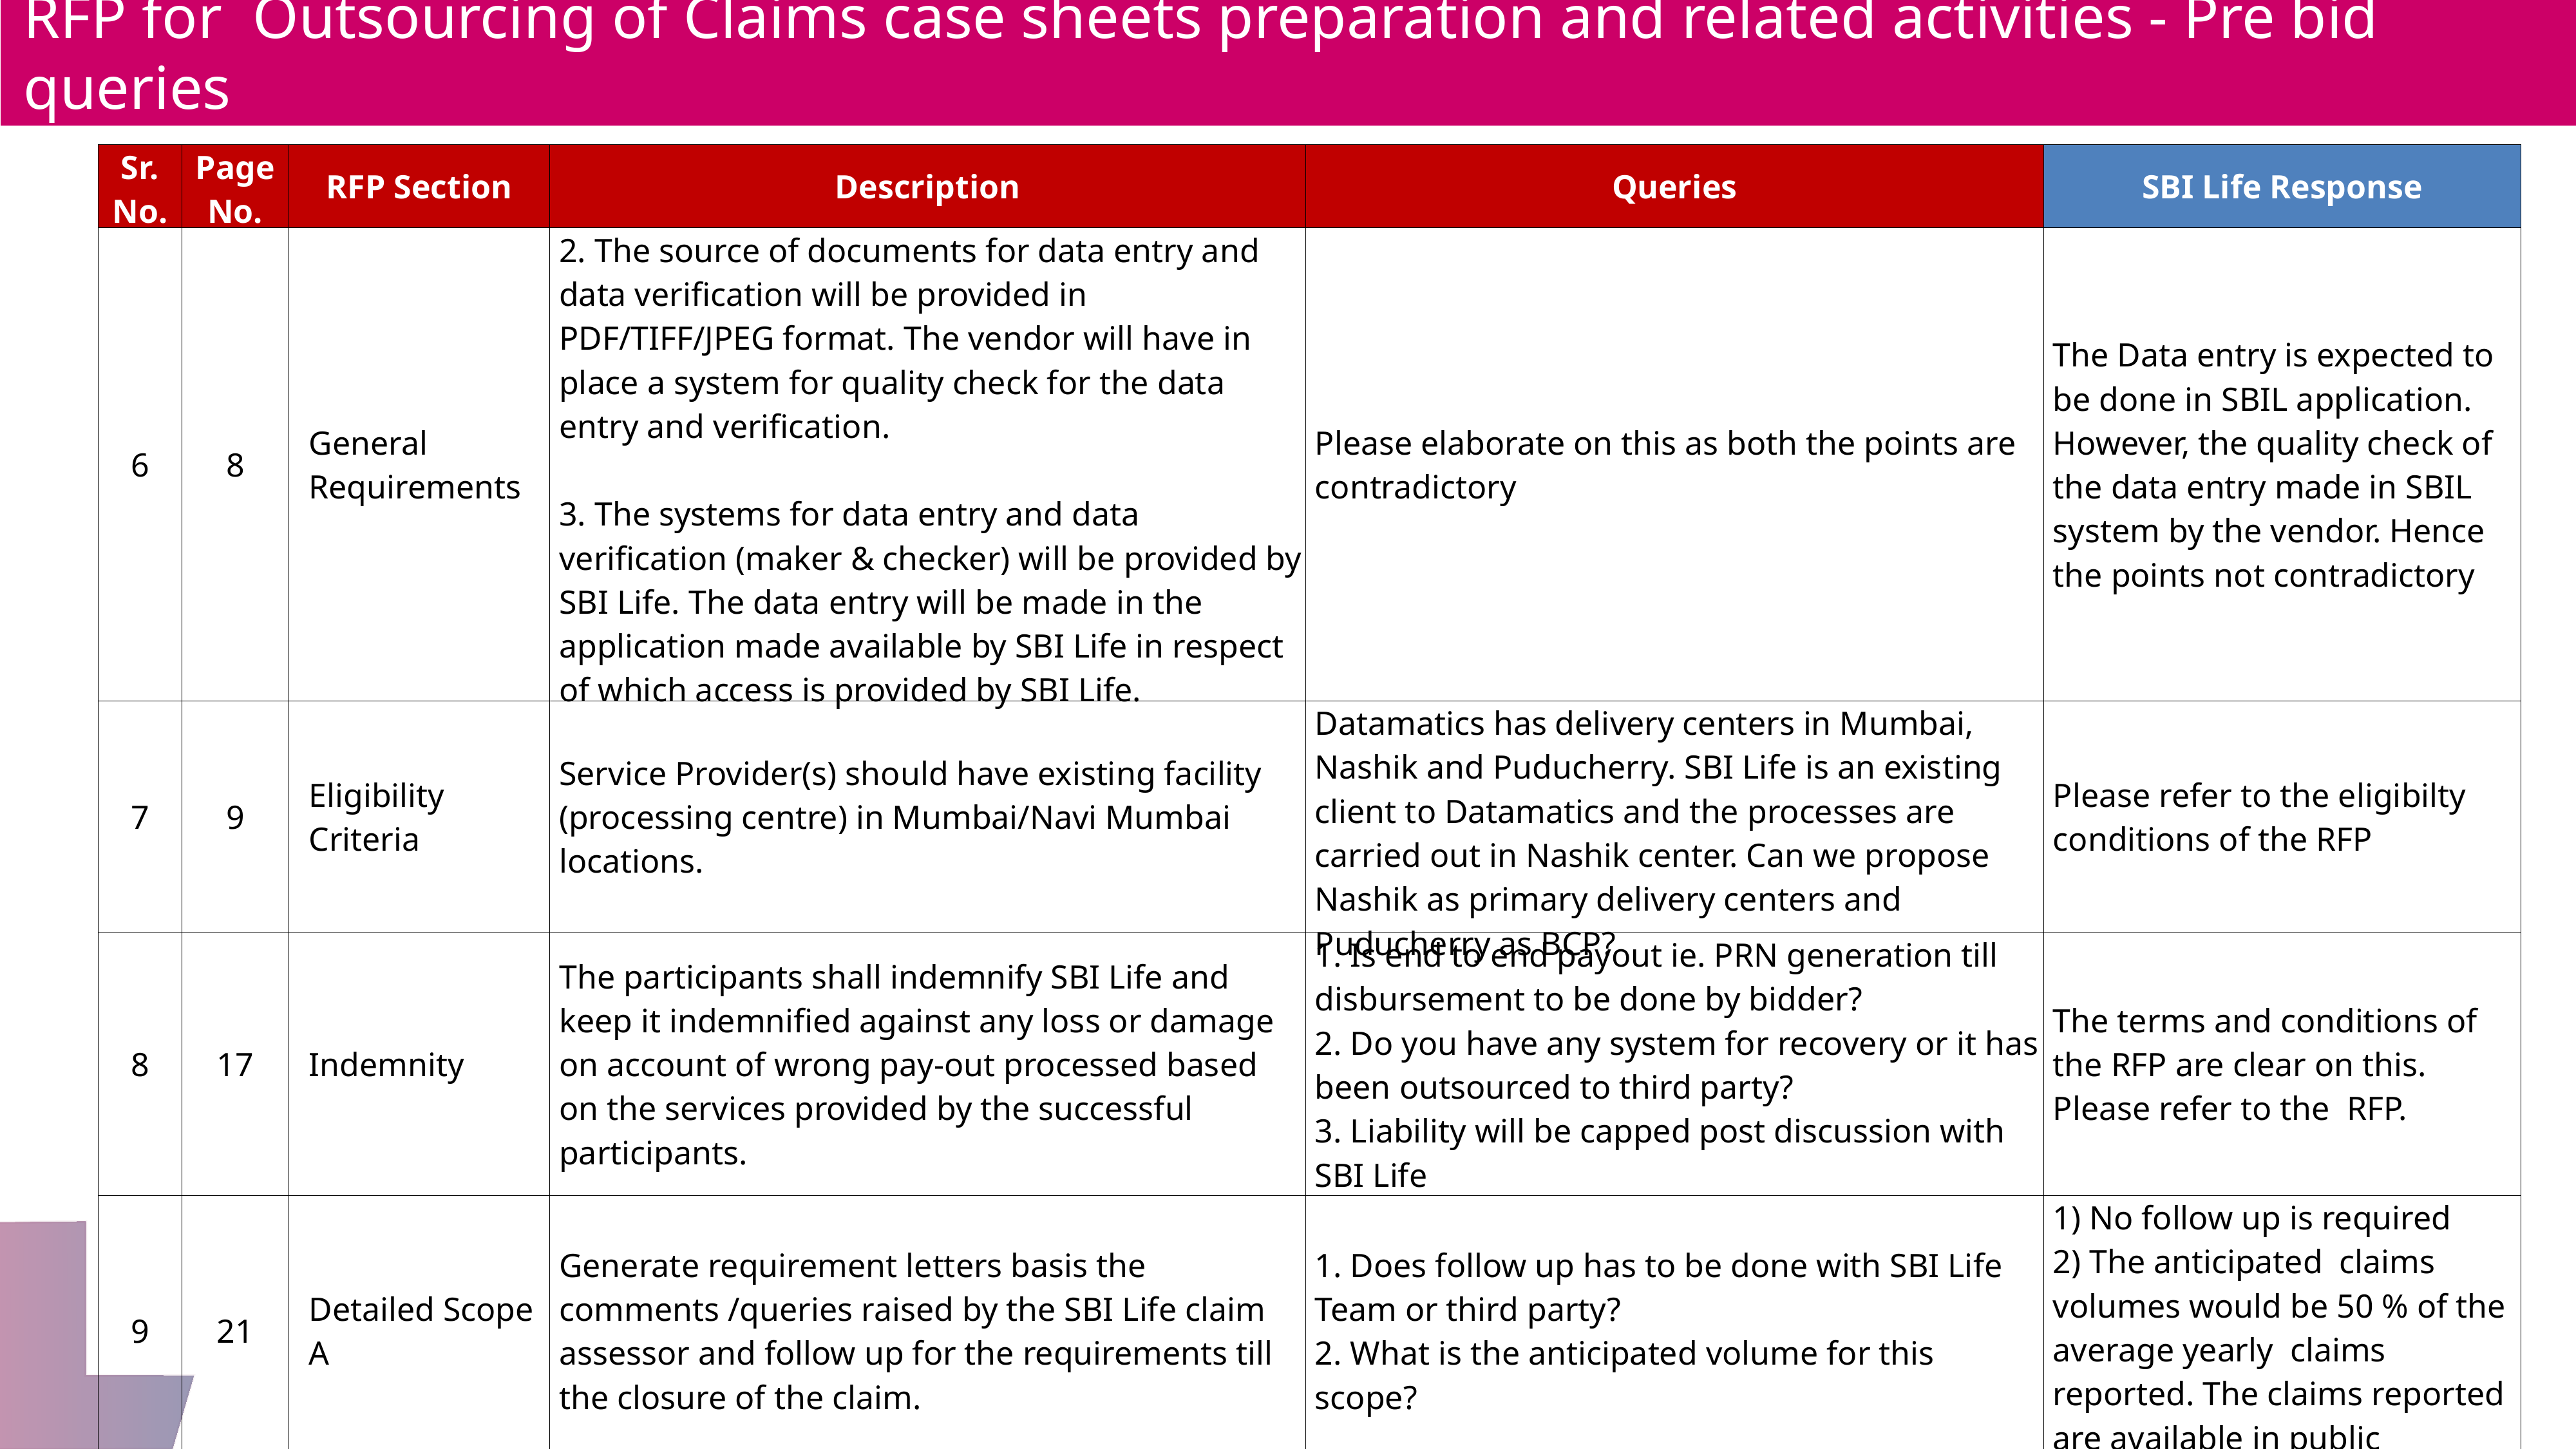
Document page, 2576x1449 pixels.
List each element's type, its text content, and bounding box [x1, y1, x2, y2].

table_cell 1. Does follow up has to be done with SBI Life Team or third party? 2. What is the anticipated volume for this scope? [1306, 1196, 2043, 1449]
table_cell 17 [182, 933, 289, 1195]
table_cell The terms and conditions of the RFP are clear on this. Please refer to the RFP. [2044, 933, 2521, 1195]
table_cell 8 [99, 933, 182, 1195]
table_cell 9 [182, 701, 289, 933]
table_cell Indemnity [289, 933, 549, 1195]
table_cell Please refer to the eligibilty conditions of the RFP [2044, 701, 2521, 933]
table_cell 9 [99, 1196, 182, 1449]
table_cell Detailed Scope A [289, 1196, 549, 1449]
table_header Sr. No. [99, 145, 182, 227]
table_cell 21 [182, 1196, 289, 1449]
table_cell The Data entry is expected to be done in SBIL application. However, the quality check of the data entry made in SBIL system by the vendor. Hence the points not contradictory [2044, 228, 2521, 701]
table_header Description [550, 145, 1305, 227]
table_cell 7 [99, 701, 182, 933]
text_box RFP for Outsourcing of Claims case sheets preparation and related activities - Pre bid queries [1, 0, 2576, 126]
table_cell Service Provider(s) should have existing facility (processing centre) in Mumbai/Navi Mumbai locations. [550, 701, 1305, 933]
table_header SBI Life Response [2044, 145, 2521, 227]
table_cell 6 [99, 228, 182, 701]
table_cell 1) No follow up is required 2) The anticipated claims volumes would be 50 % of the average yearly claims reported. The claims reported are available in public disclosure [2044, 1196, 2521, 1449]
table_cell 2. The source of documents for data entry and data verification will be provided in PDF/TIFF/JPEG format. The vendor will have in place a system for quality check for the data entry and verification. 3. The systems for data entry and data verification (maker & checker) will be provided by SBI Life. The data entry will be made in the application made available by SBI Life in respect of which access is provided by SBI Life. [550, 228, 1305, 701]
table_cell 1. Is end to end payout ie. PRN generation till disbursement to be done by bidder? 2. Do you have any system for recovery or it has been outsourced to third party? 3. Liability will be capped post discussion with SBI Life [1306, 933, 2043, 1195]
table_cell Eligibility Criteria [289, 701, 549, 933]
table_cell Datamatics has delivery centers in Mumbai, Nashik and Puducherry. SBI Life is an existing client to Datamatics and the processes are carried out in Nashik center. Can we propose Nashik as primary delivery centers and Puducherry as BCP? [1306, 701, 2043, 933]
table_header Page No. [182, 145, 289, 227]
table_cell General Requirements [289, 228, 549, 701]
table_cell Please elaborate on this as both the points are contradictory [1306, 228, 2043, 701]
table_cell Generate requirement letters basis the comments /queries raised by the SBI Life claim assessor and follow up for the requirements till the closure of the claim. [550, 1196, 1305, 1449]
table_cell 8 [182, 228, 289, 701]
table_header Queries [1306, 145, 2043, 227]
table_header RFP Section [289, 145, 549, 227]
table_cell The participants shall indemnify SBI Life and keep it indemnified against any loss or damage on account of wrong pay-out processed based on the services provided by the successful participants. [550, 933, 1305, 1195]
